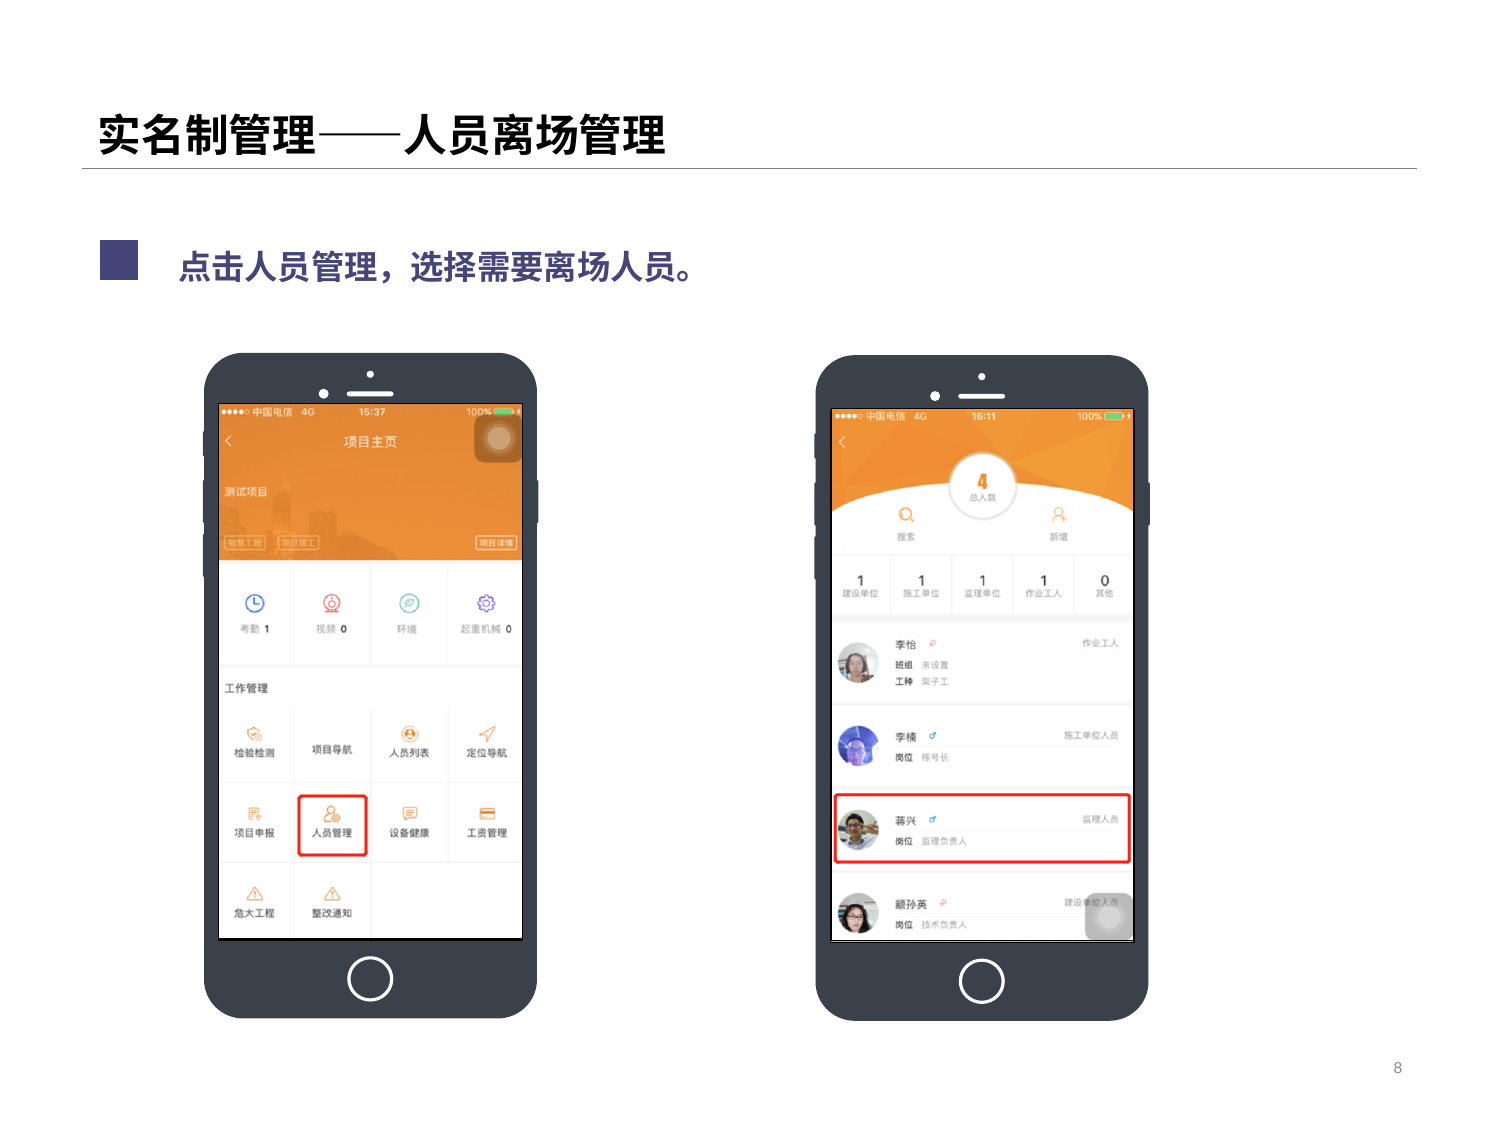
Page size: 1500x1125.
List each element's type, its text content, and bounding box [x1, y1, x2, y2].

slide_number 8 [1059, 1050, 1418, 1085]
title 实名制管理——人员离场管理 [82, 0, 1418, 169]
picture [830, 408, 1134, 941]
picture [218, 403, 523, 939]
text_box [100, 240, 138, 280]
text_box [814, 355, 1150, 1021]
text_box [202, 352, 539, 1019]
text_box 点击人员管理，选择需要离场人员。 [163, 231, 1131, 294]
